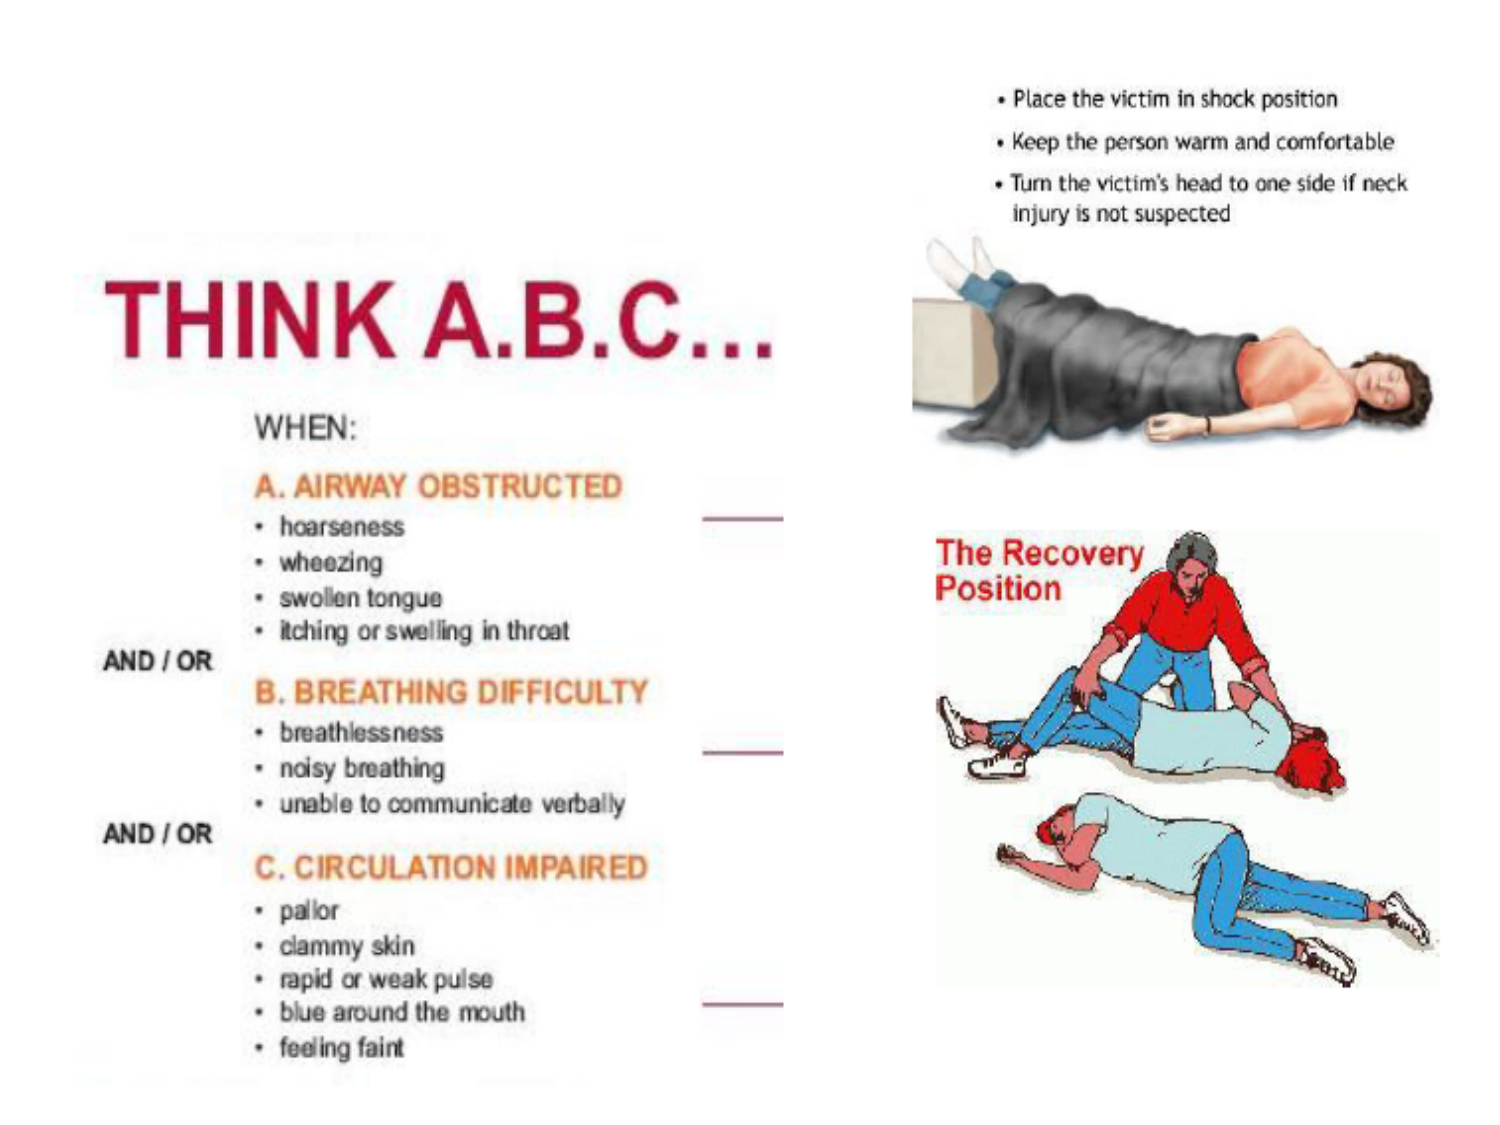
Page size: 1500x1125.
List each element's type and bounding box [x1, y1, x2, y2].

picture [58, 34, 1442, 1102]
